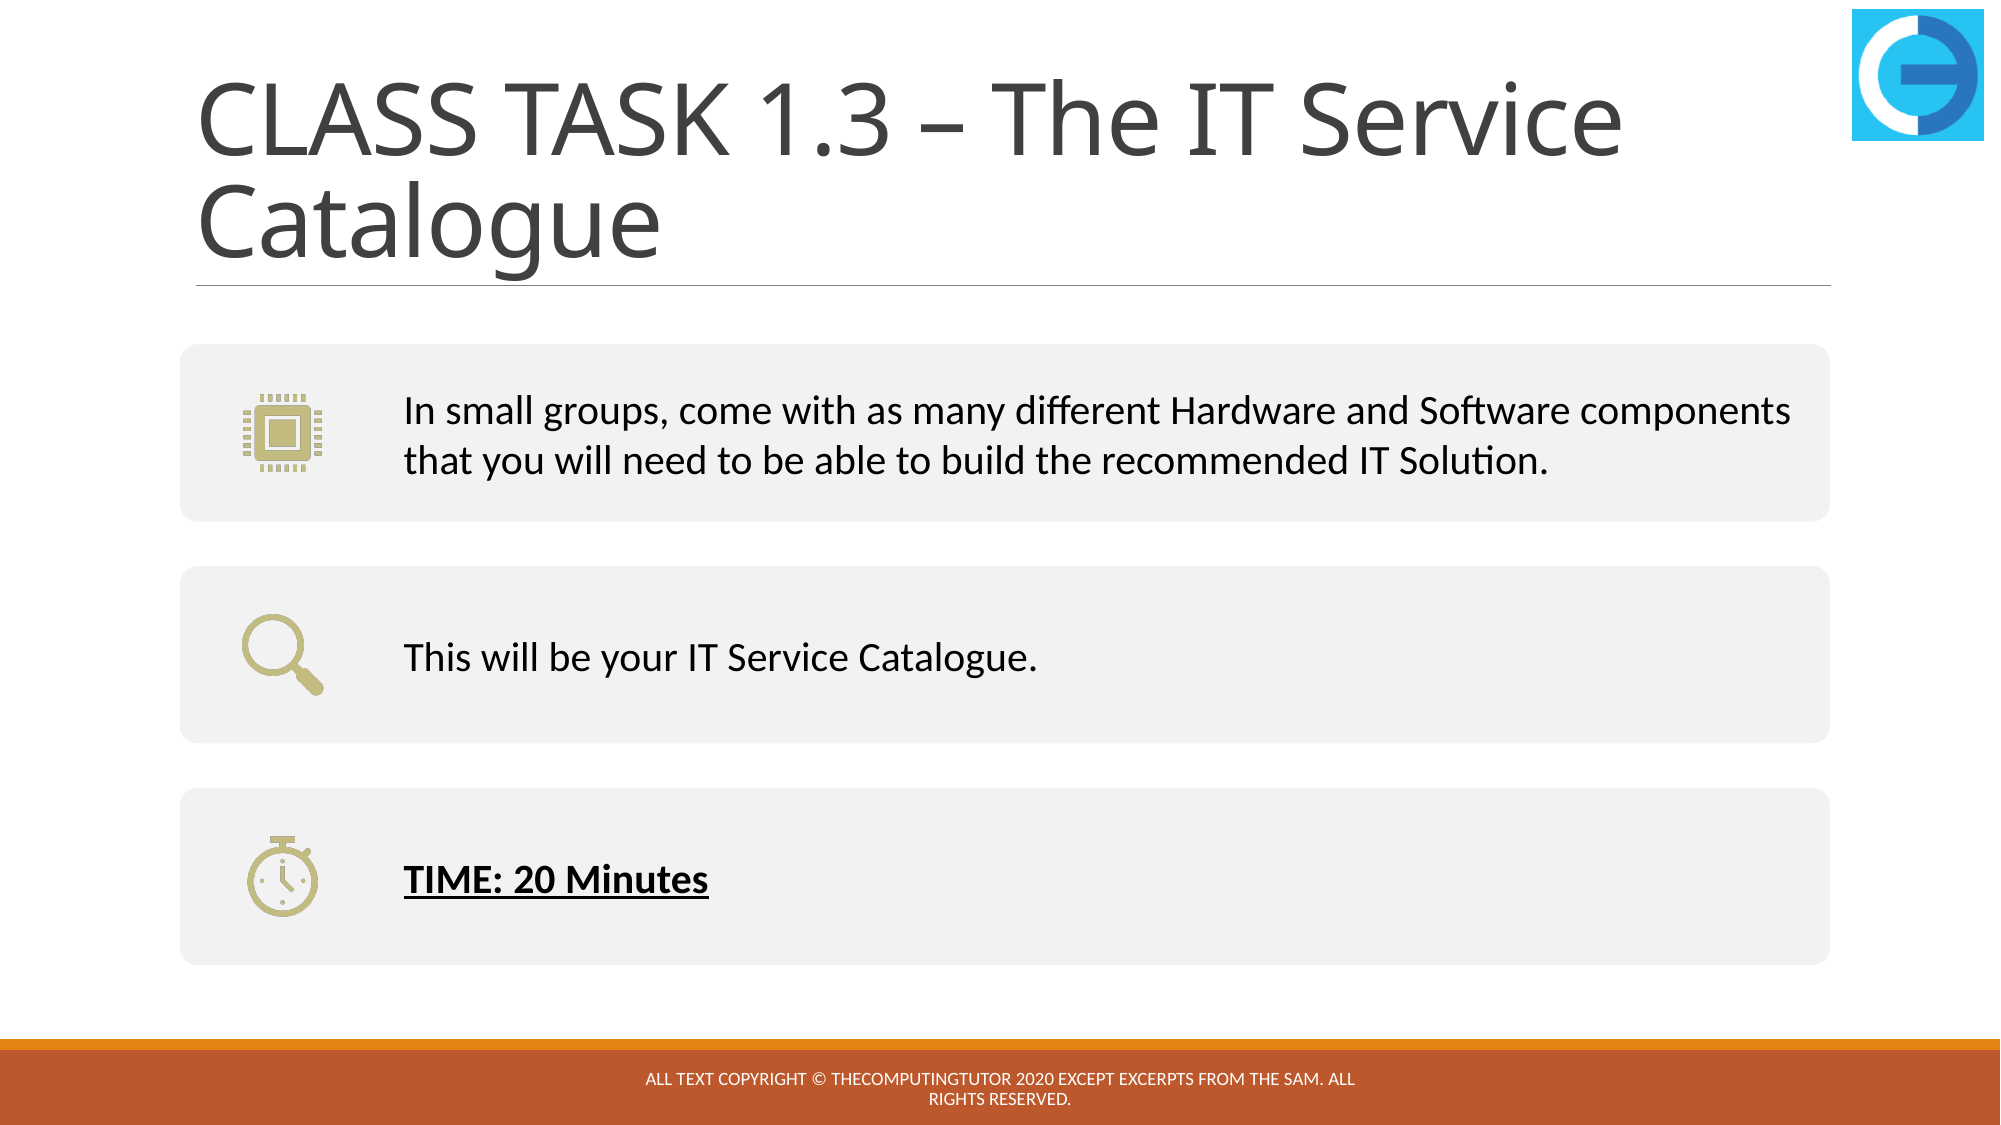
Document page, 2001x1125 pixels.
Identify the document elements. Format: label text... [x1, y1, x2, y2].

title CLASS TASK 1.3 – The IT Service Catalogue [180, 47, 1830, 285]
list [179, 343, 1831, 966]
picture [1852, 9, 1984, 141]
footer All text copyright © TheComputingTutor 2020 except excerpts from the SAM. All rights Reserved. [604, 1059, 1396, 1120]
